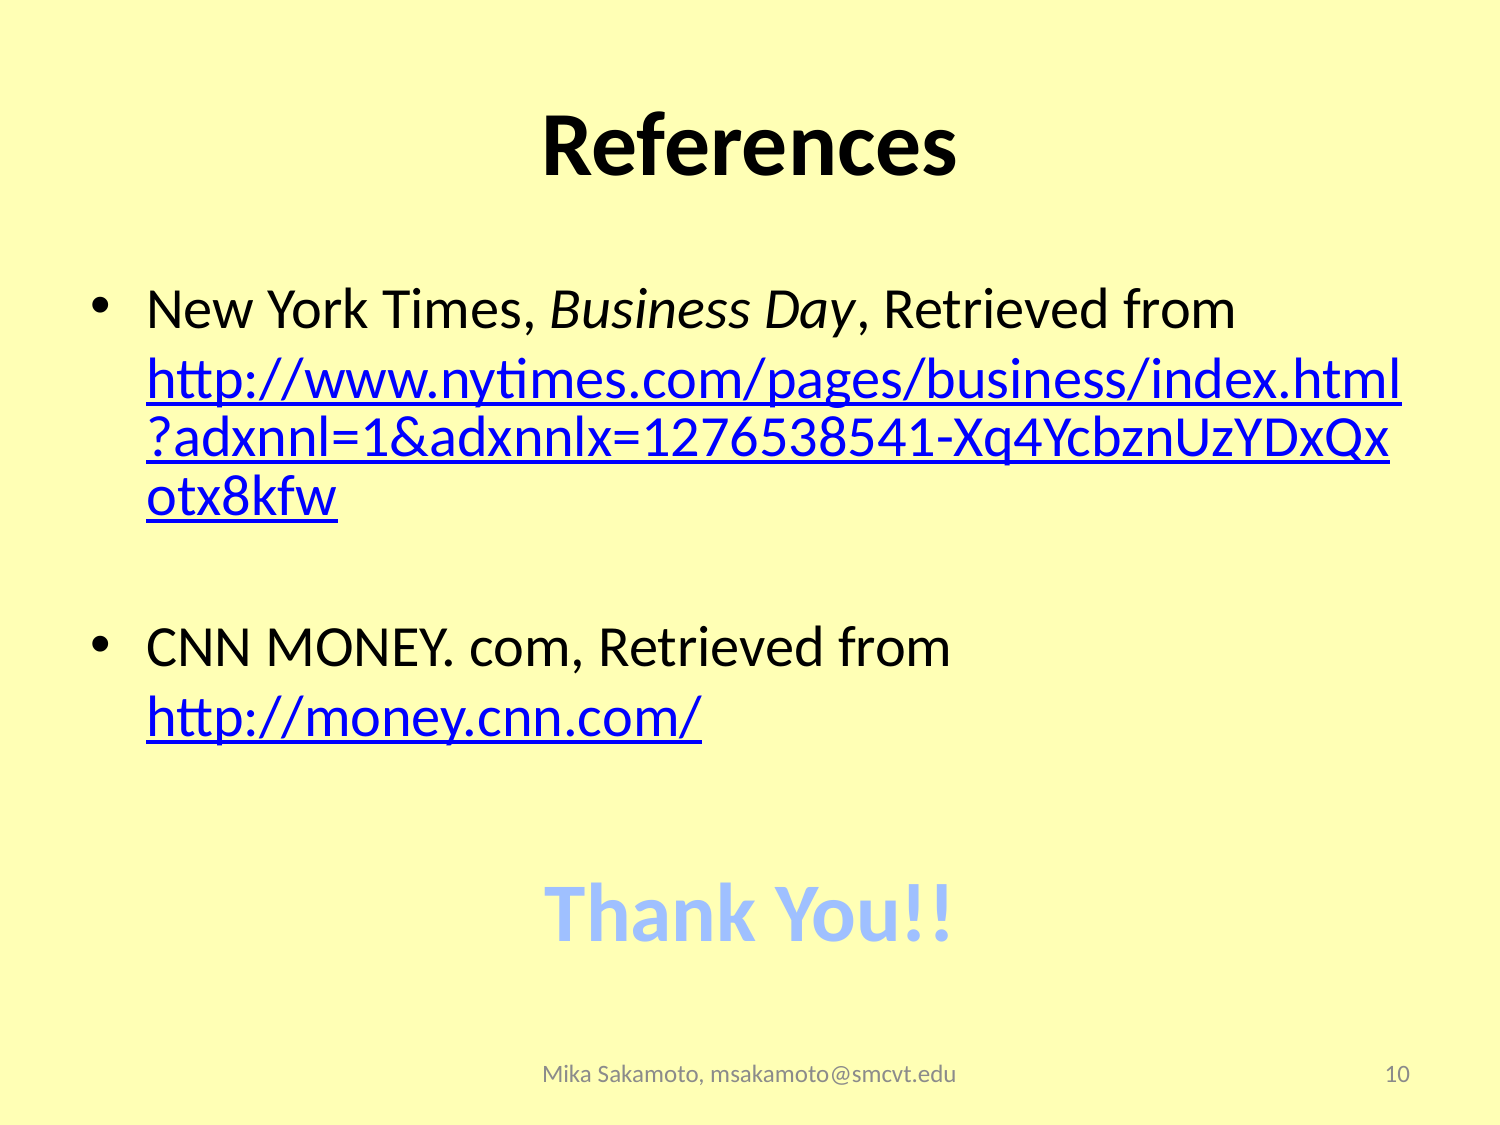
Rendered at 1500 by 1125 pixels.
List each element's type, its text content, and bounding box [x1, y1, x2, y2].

slide_number 10 [1074, 1042, 1425, 1103]
list New York Times, Business Day, Retrieved from http://www.nytimes.com/pages/business/index.html?adxnnl=1&adxnnlx=1276538541-Xq4YcbznUzYDxQxotx8kfw CNN MONEY. com, Retrieved from http://money.cnn.com/ Thank You!! [75, 262, 1425, 1005]
footer Mika Sakamoto, msakamoto@smcvt.edu [512, 1042, 988, 1103]
title References [75, 45, 1425, 233]
